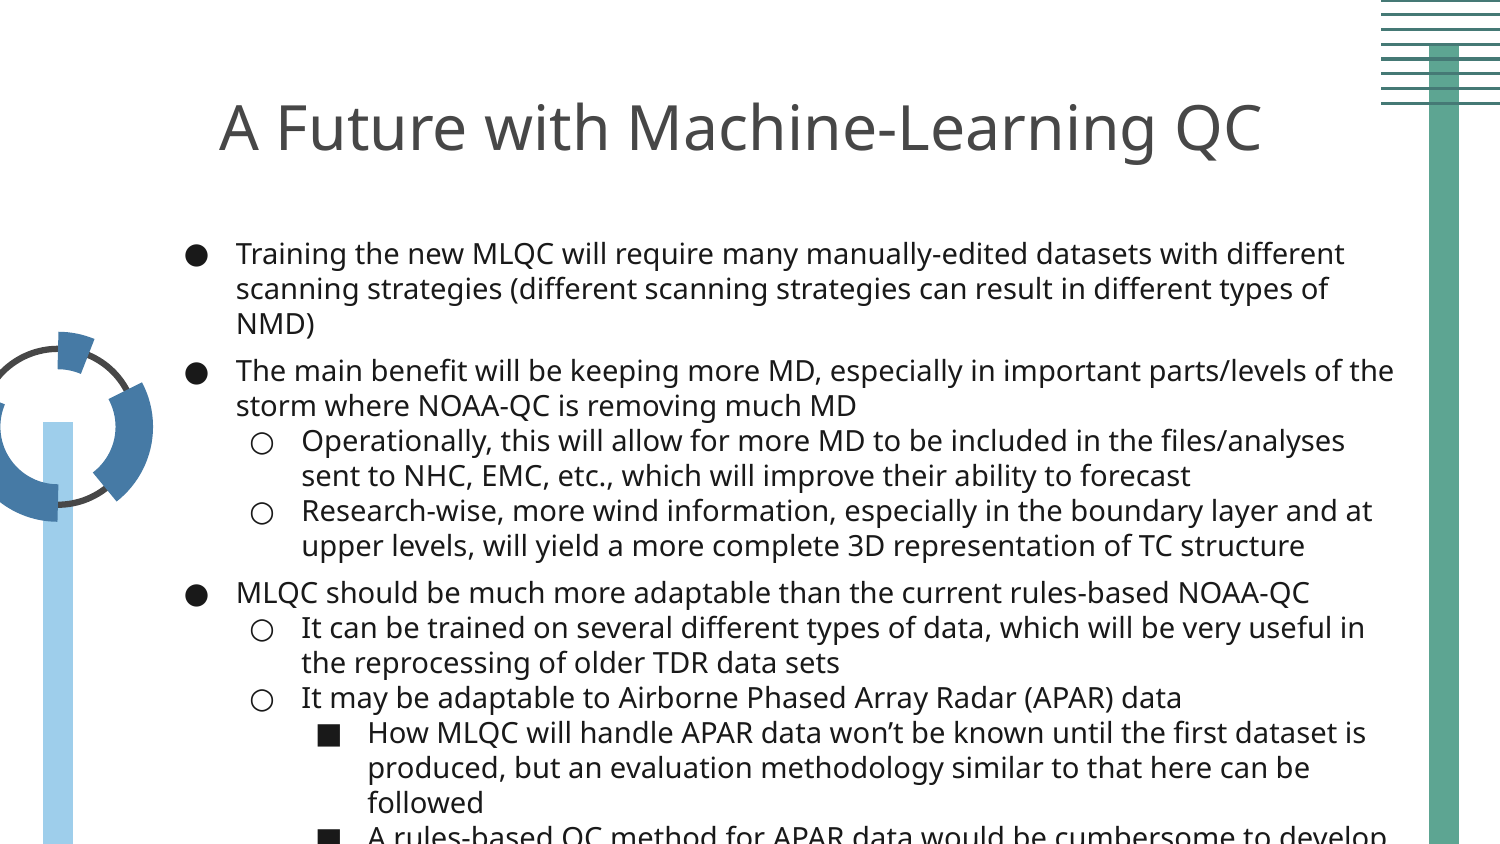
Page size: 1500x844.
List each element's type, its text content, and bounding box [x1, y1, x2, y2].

text_box Training the new MLQC will require many manually-edited datasets with different scanning strategies (different scanning strategies can result in different types of NMD) The main benefit will be keeping more MD, especially in important parts/levels of the storm where NOAA-QC is removing much MD Operationally, this will allow for more MD to be included in the files/analyses sent to NHC, EMC, etc., which will improve their ability to forecast Research-wise, more wind information, especially in the boundary layer and at upper levels, will yield a more complete 3D representation of TC structure MLQC should be much more adaptable than the current rules-based NOAA-QC It can be trained on several different types of data, which will be very useful in the reprocessing of older TDR data sets It may be adaptable to Airborne Phased Array Radar (APAR) data How MLQC will handle APAR data won’t be known until the first dataset is produced, but an evaluation methodology similar to that here can be followed A rules-based QC method for APAR data would be cumbersome to develop and maintain [145, 219, 1418, 828]
title A Future with Machine-Learning QC [118, 72, 1382, 167]
